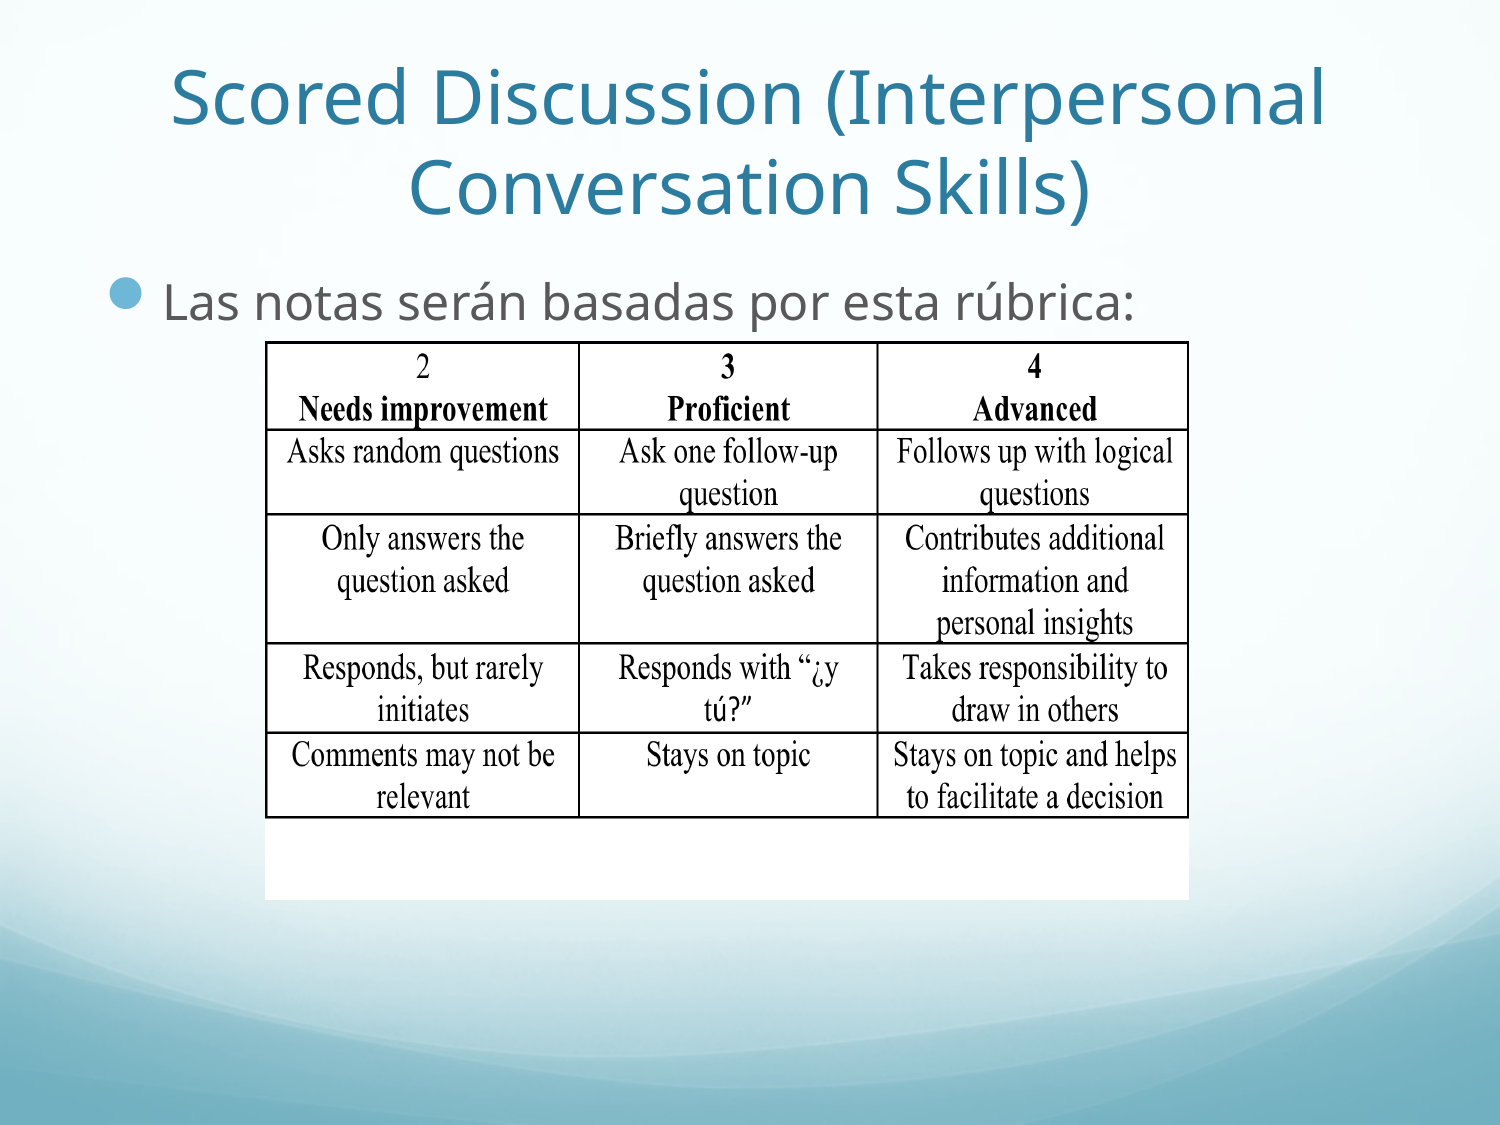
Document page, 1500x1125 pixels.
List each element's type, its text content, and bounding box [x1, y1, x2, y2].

list Las notas serán basadas por esta rúbrica: [90, 262, 1410, 975]
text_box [265, 341, 1190, 900]
title Scored Discussion (Interpersonal Conversation Skills) [90, 17, 1410, 237]
